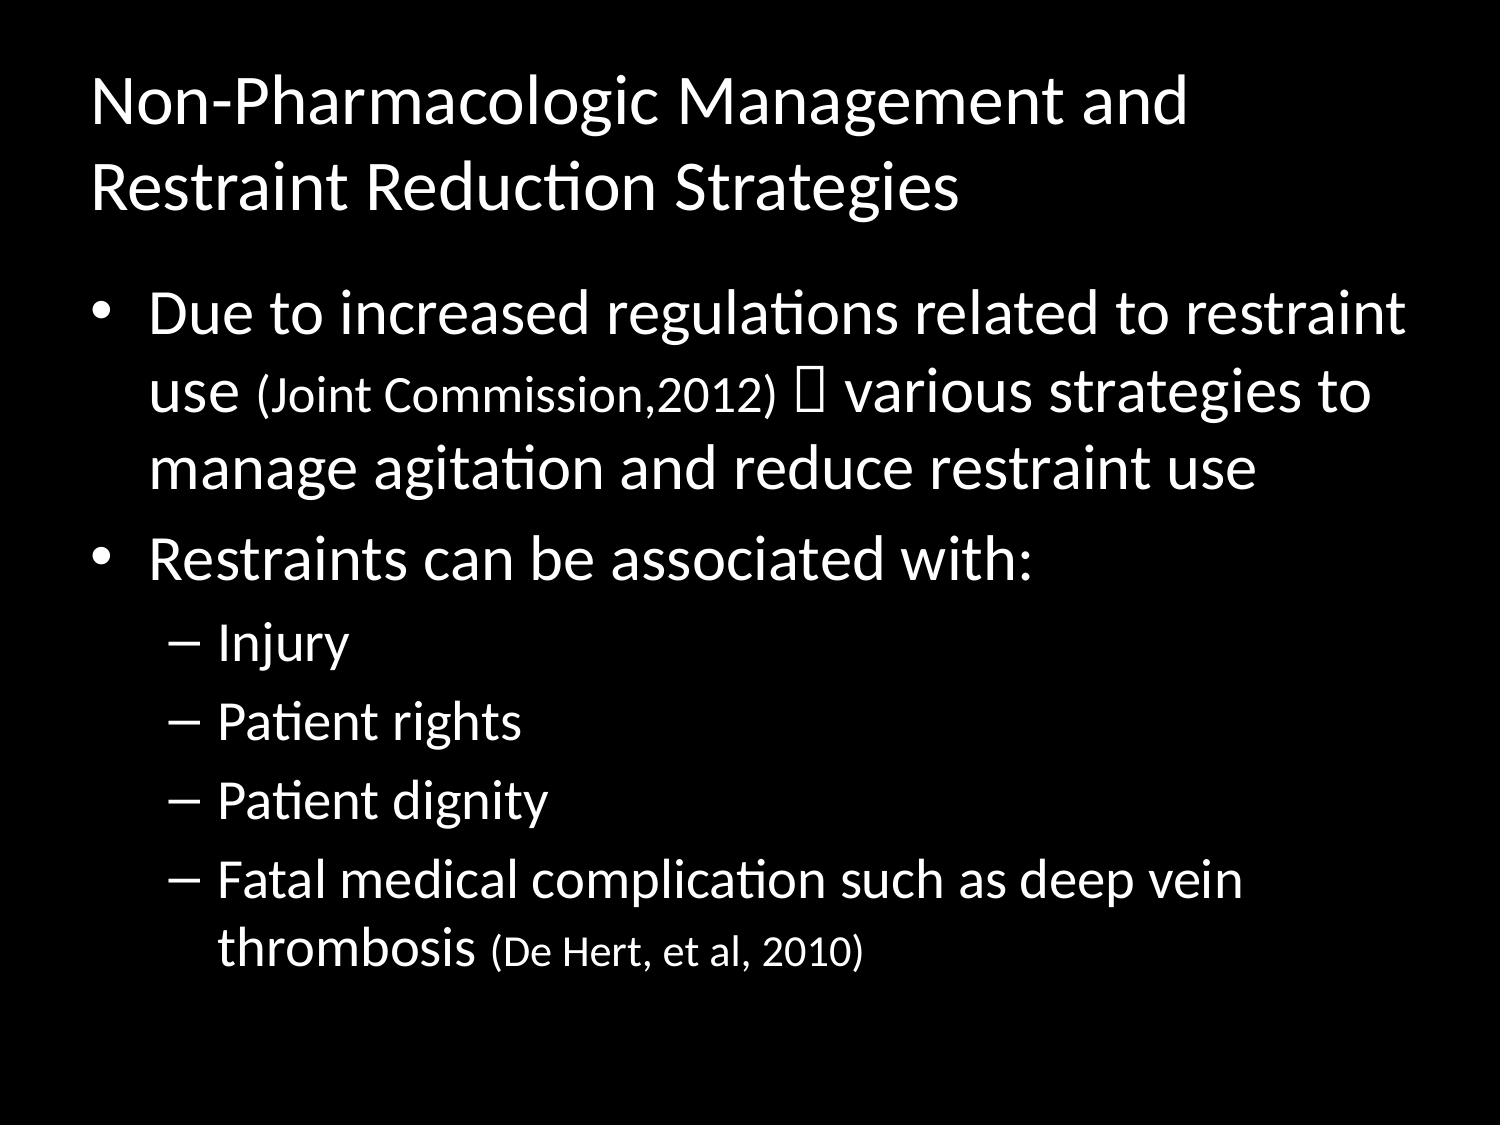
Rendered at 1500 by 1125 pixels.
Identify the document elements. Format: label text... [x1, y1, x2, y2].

title Non-Pharmacologic Management and Restraint Reduction Strategies [75, 45, 1425, 233]
list Due to increased regulations related to restraint use (Joint Commission,2012)  various strategies to manage agitation and reduce restraint use Restraints can be associated with: Injury Patient rights Patient dignity Fatal medical complication such as deep vein thrombosis (De Hert, et al, 2010) [75, 262, 1425, 1005]
